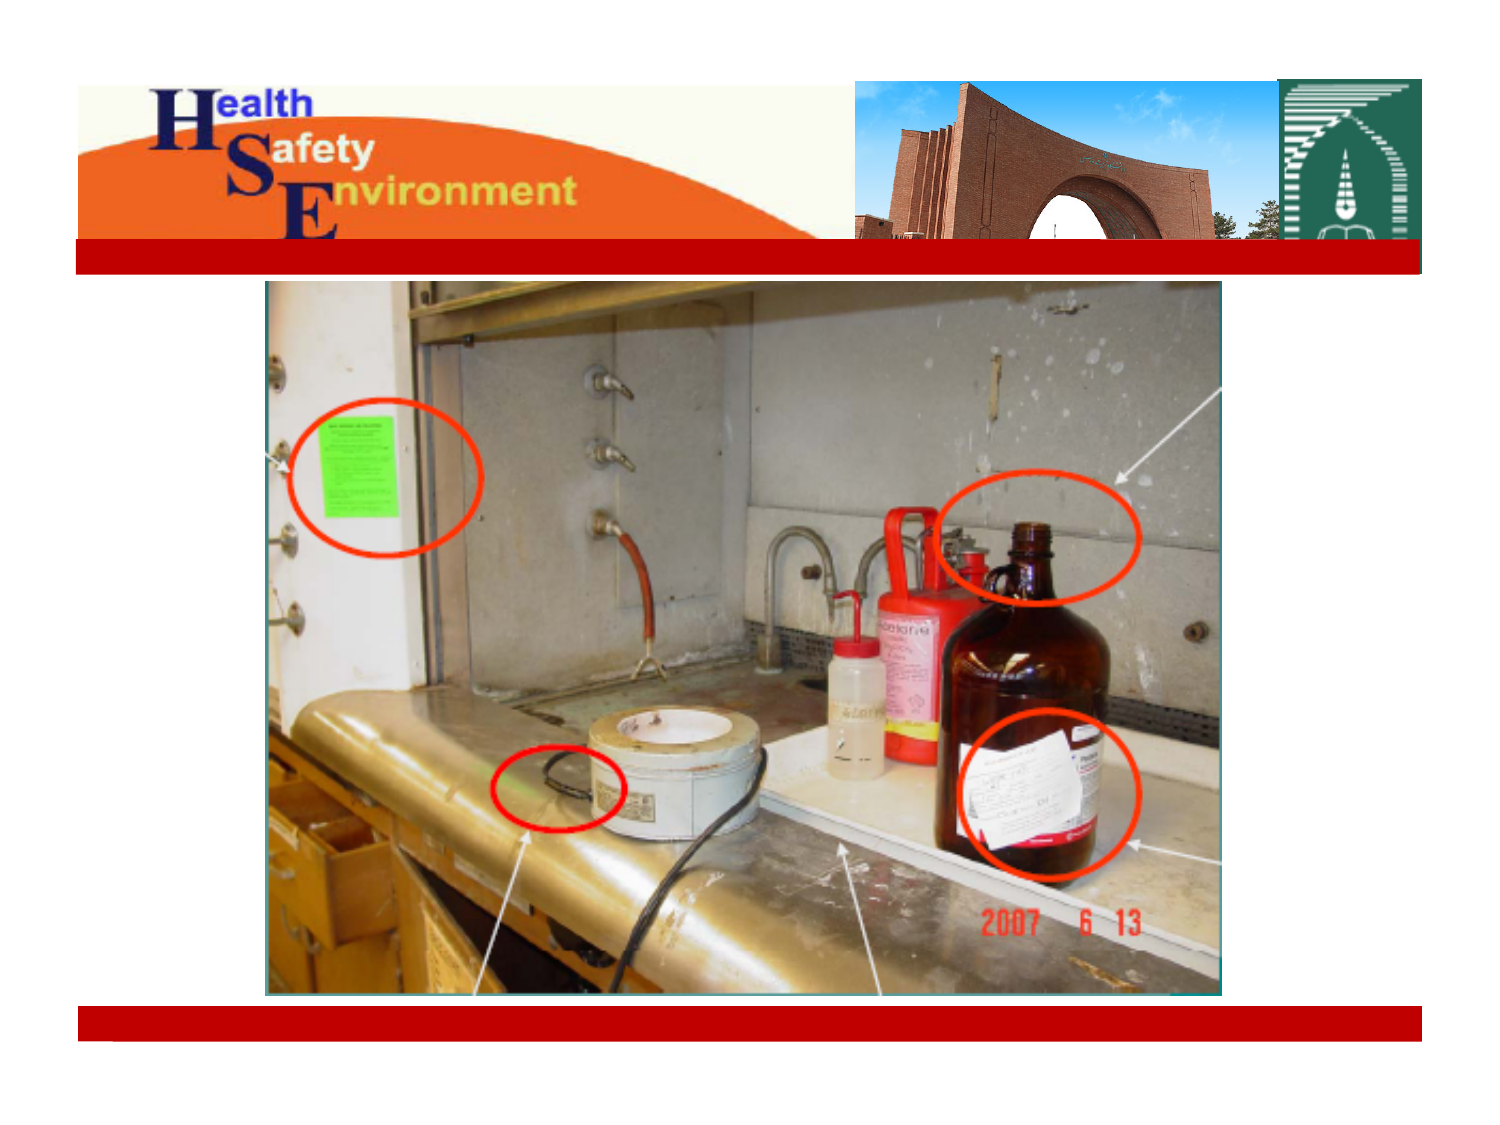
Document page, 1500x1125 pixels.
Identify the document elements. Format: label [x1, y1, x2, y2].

picture [78, 79, 1422, 274]
list [265, 280, 1222, 997]
